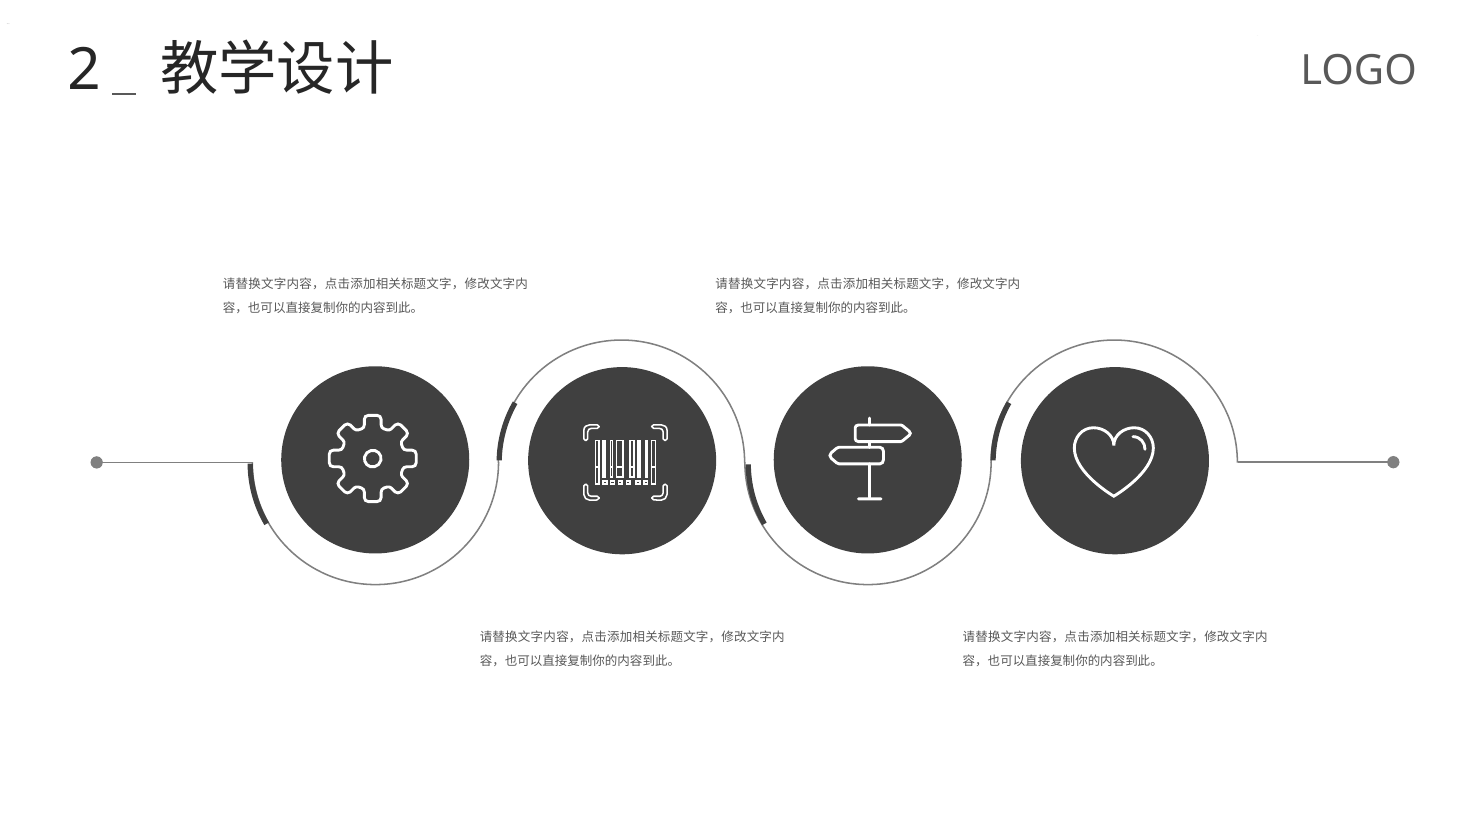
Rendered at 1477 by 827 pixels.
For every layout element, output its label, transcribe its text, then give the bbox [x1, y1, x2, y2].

text_box 请替换文字内容，点击添加相关标题文字，修改文字内容，也可以直接复制你的内容到此。 [469, 613, 795, 674]
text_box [280, 365, 470, 554]
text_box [1020, 366, 1210, 555]
text_box 请替换文字内容，点击添加相关标题文字，修改文字内容，也可以直接复制你的内容到此。 [705, 261, 1031, 321]
text_box 2 教学设计 [5, 23, 455, 109]
text_box LOGO [1256, 35, 1461, 101]
text_box 请替换文字内容，点击添加相关标题文字，修改文字内容，也可以直接复制你的内容到此。 [952, 613, 1278, 674]
text_box 请替换文字内容，点击添加相关标题文字，修改文字内容，也可以直接复制你的内容到此。 [212, 261, 538, 321]
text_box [527, 366, 717, 555]
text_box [96, 337, 1394, 589]
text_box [773, 365, 962, 554]
